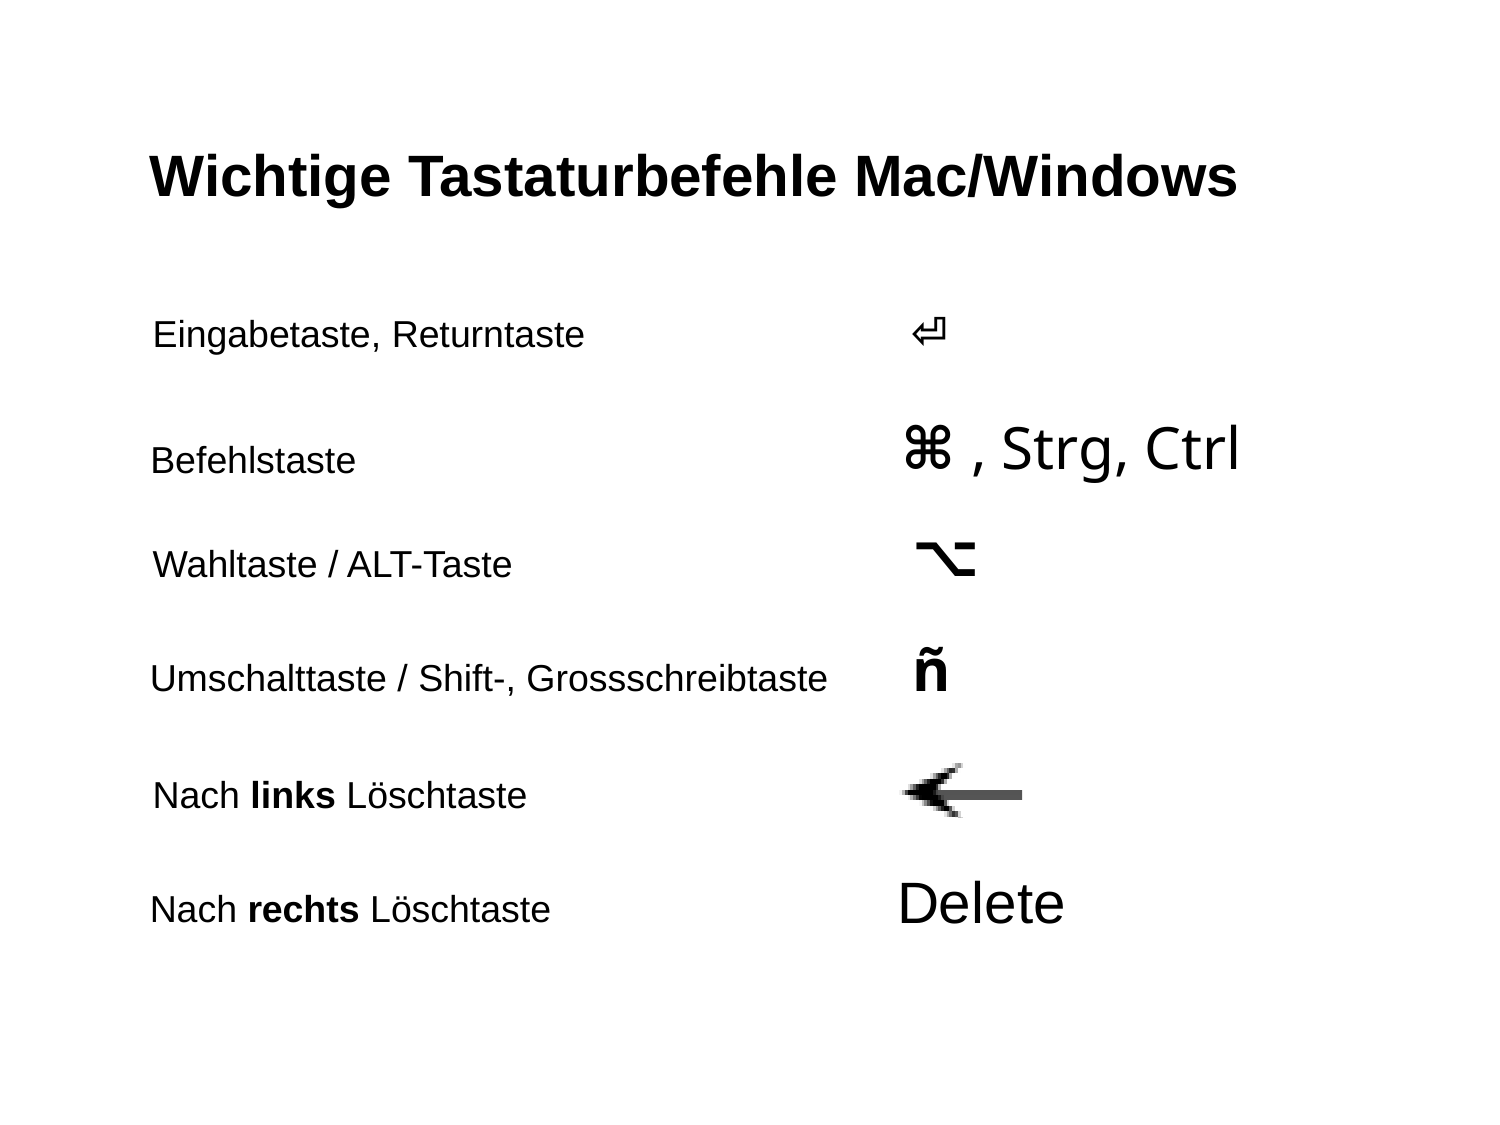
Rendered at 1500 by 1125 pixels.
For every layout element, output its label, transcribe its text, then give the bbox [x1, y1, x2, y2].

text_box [134, 625, 1080, 712]
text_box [137, 510, 1061, 597]
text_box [134, 857, 1083, 944]
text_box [135, 403, 1318, 490]
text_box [137, 763, 1023, 825]
text_box Wichtige Tastaturbefehle Mac/Windows [134, 79, 1410, 268]
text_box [137, 284, 1062, 371]
